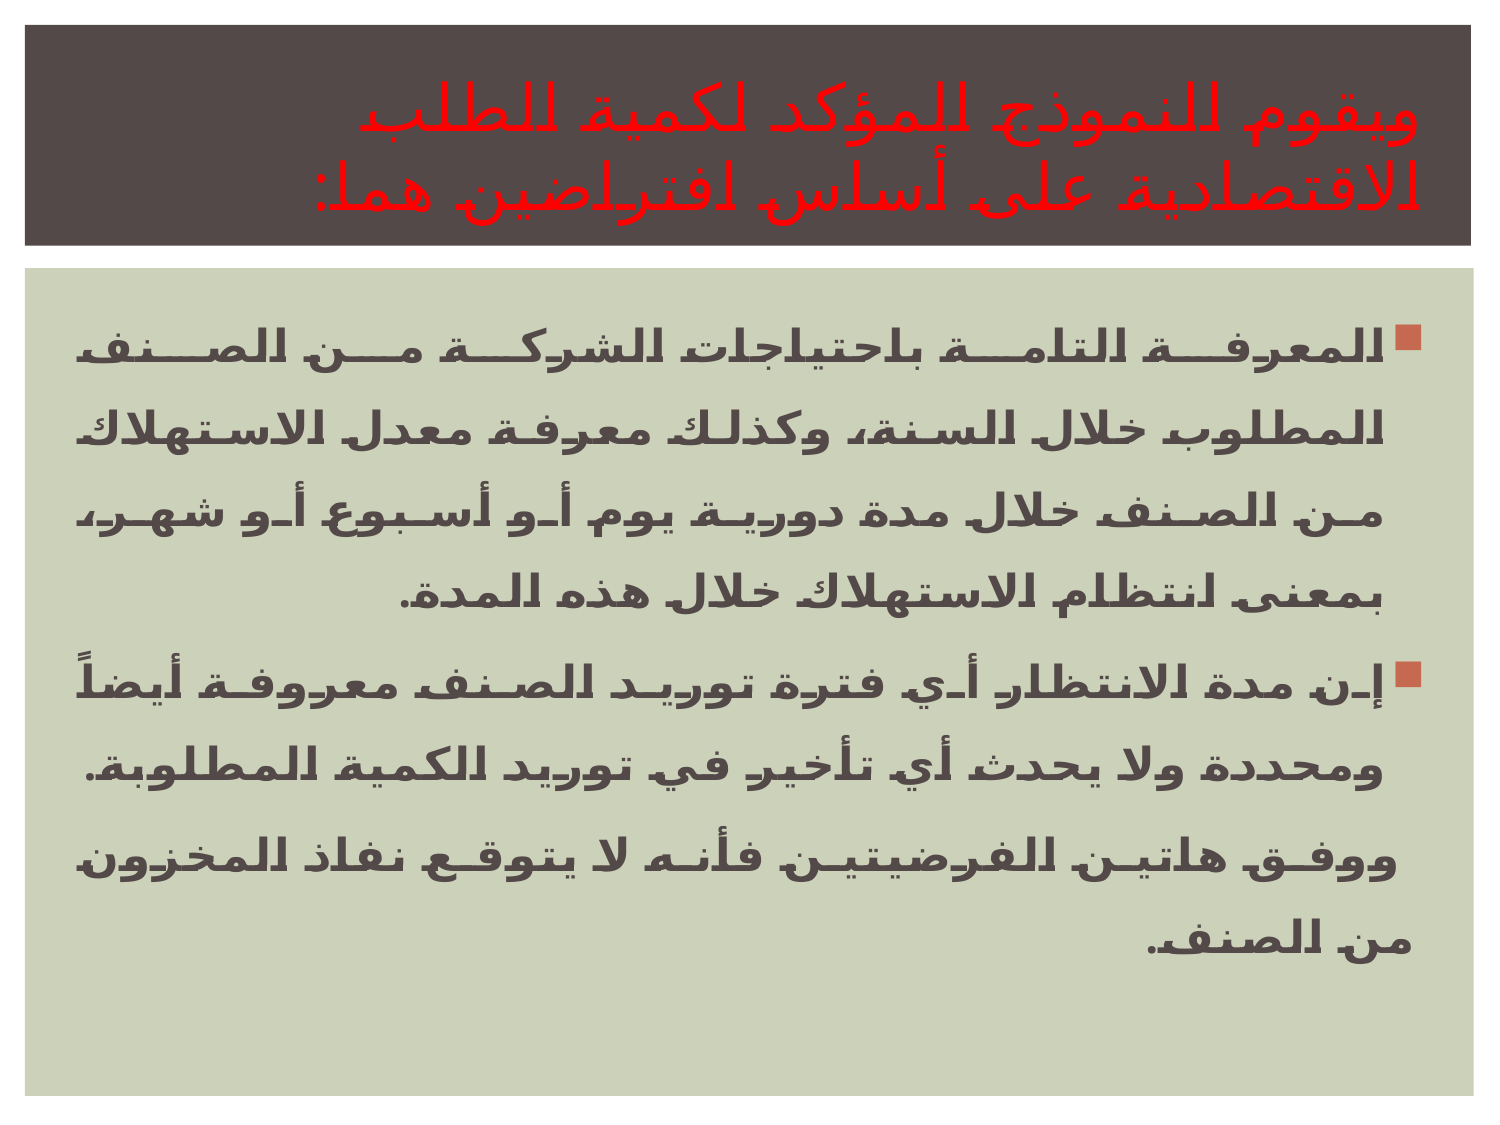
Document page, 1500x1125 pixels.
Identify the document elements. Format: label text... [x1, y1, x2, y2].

list المعرفة التامة باحتياجات الشركة من الصنف المطلوب خلال السنة، وكذلك معرفة معدل الاستهلاك من الصنف خلال مدة دورية يوم أو أسبوع أو شهر، بمعنى انتظام الاستهلاك خلال هذه المدة. إن مدة الانتظار أي فترة توريد الصنف معروفة أيضاً ومحددة ولا يحدث أي تأخير في توريد الكمية المطلوبة. ووفق هاتين الفرضيتين فأنه لا يتوقع نفاذ المخزون من الصنف. [62, 281, 1442, 1005]
title ويقوم النموذج المؤكد لكمية الطلب الاقتصادية على أساس افتراضين هما: [62, 58, 1438, 232]
